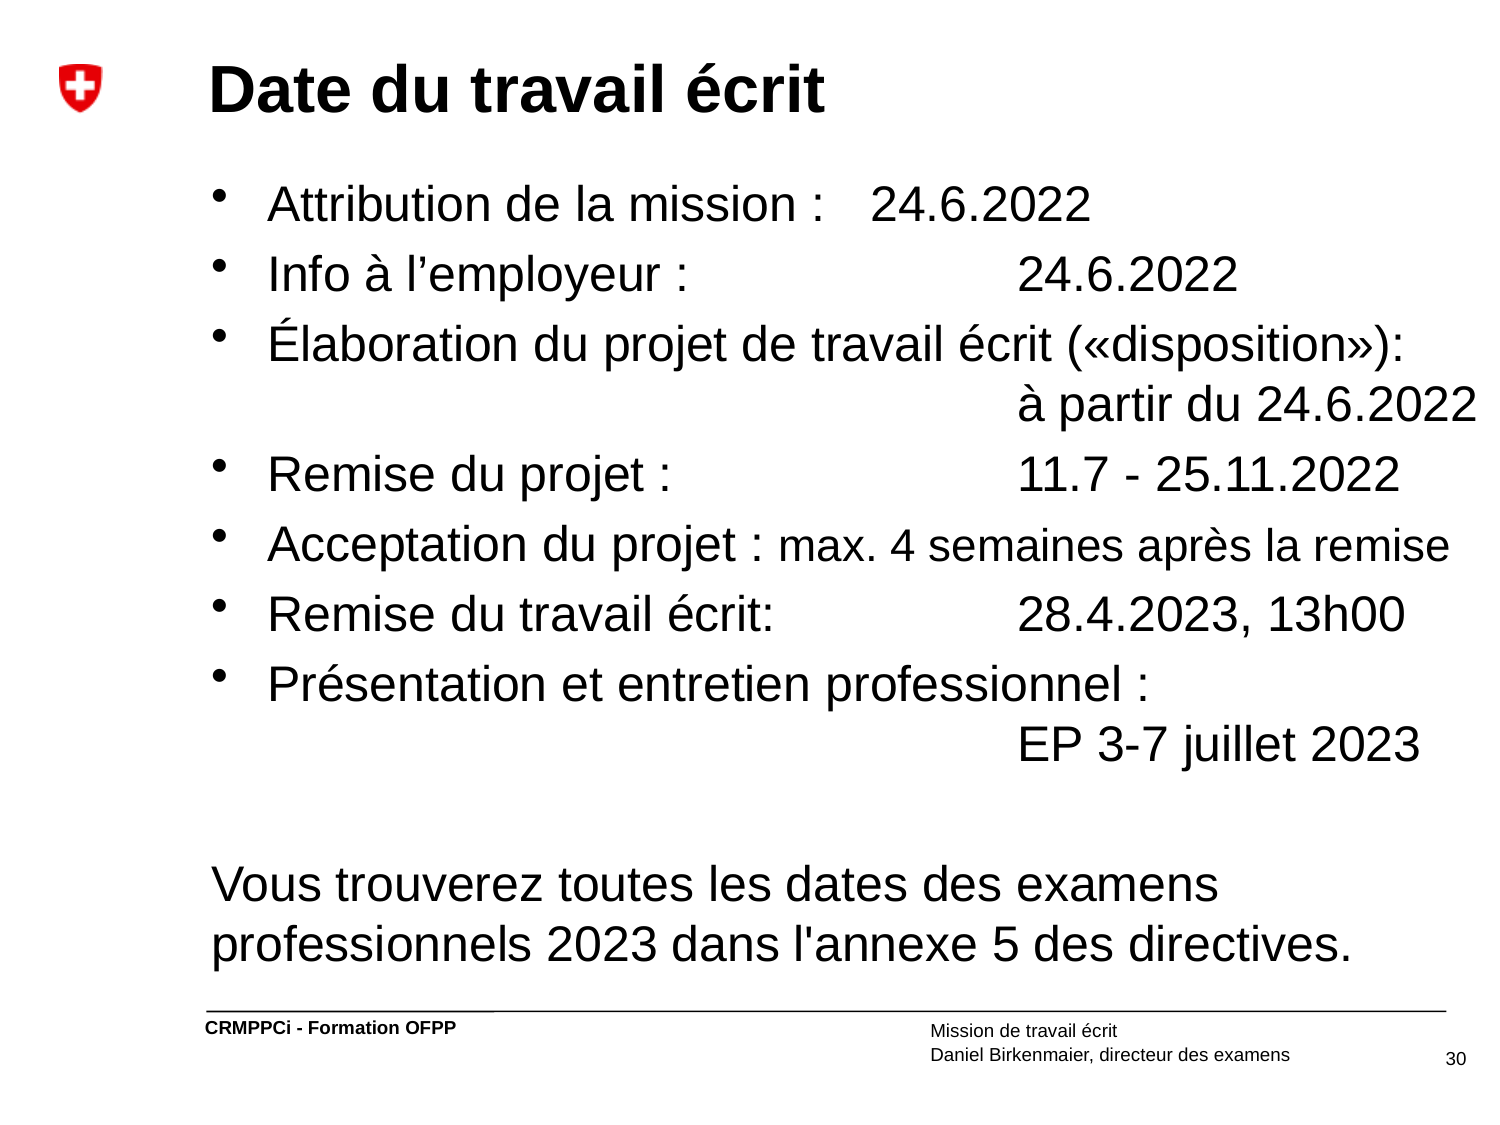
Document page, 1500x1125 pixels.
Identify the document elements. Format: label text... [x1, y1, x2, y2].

title Date du travail écrit [207, 45, 1433, 209]
picture [59, 64, 103, 114]
footer Daniel Birkenmaier, directeur des examens [915, 1048, 1447, 1071]
list Attribution de la mission : 24.6.2022 Info à l’employeur : 24.6.2022 Élaboration du projet de travail écrit («disposition»): à partir du 24.6.2022 Remise du projet : 11.7 - 25.11.2022 Acceptation du projet : max. 4 semaines après la remise Remise du travail écrit: 28.4.2023, 13h00 Présentation et entretien professionnel : EP 3-7 juillet 2023 Vous trouverez toutes les dates des examens professionnels 2023 dans l'annexe 5 des directives. [210, 171, 1500, 946]
slide_number Mission de travail écrit [915, 1011, 1447, 1048]
